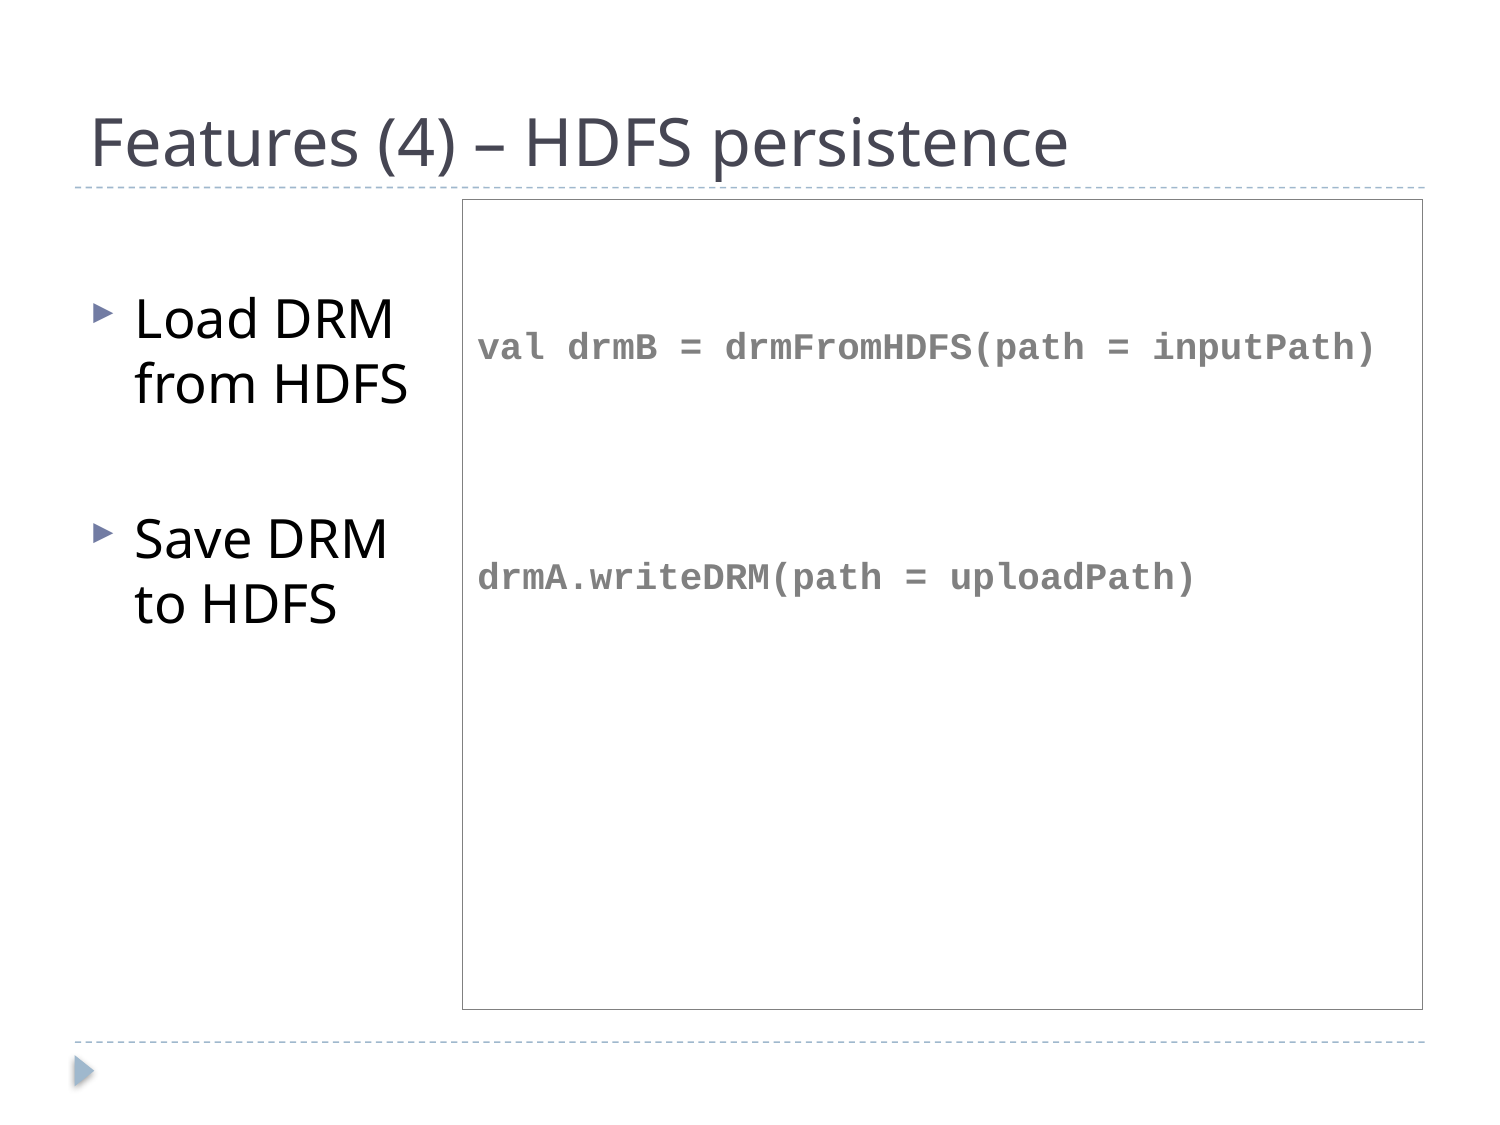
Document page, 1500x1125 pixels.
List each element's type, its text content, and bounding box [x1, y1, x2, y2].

title Features (4) – HDFS persistence [75, 37, 1425, 188]
list Load DRM from HDFS Save DRM to HDFS [75, 200, 450, 1010]
list val drmB = drmFromHDFS(path = inputPath) drmA.writeDRM(path = uploadPath) [462, 199, 1423, 1010]
